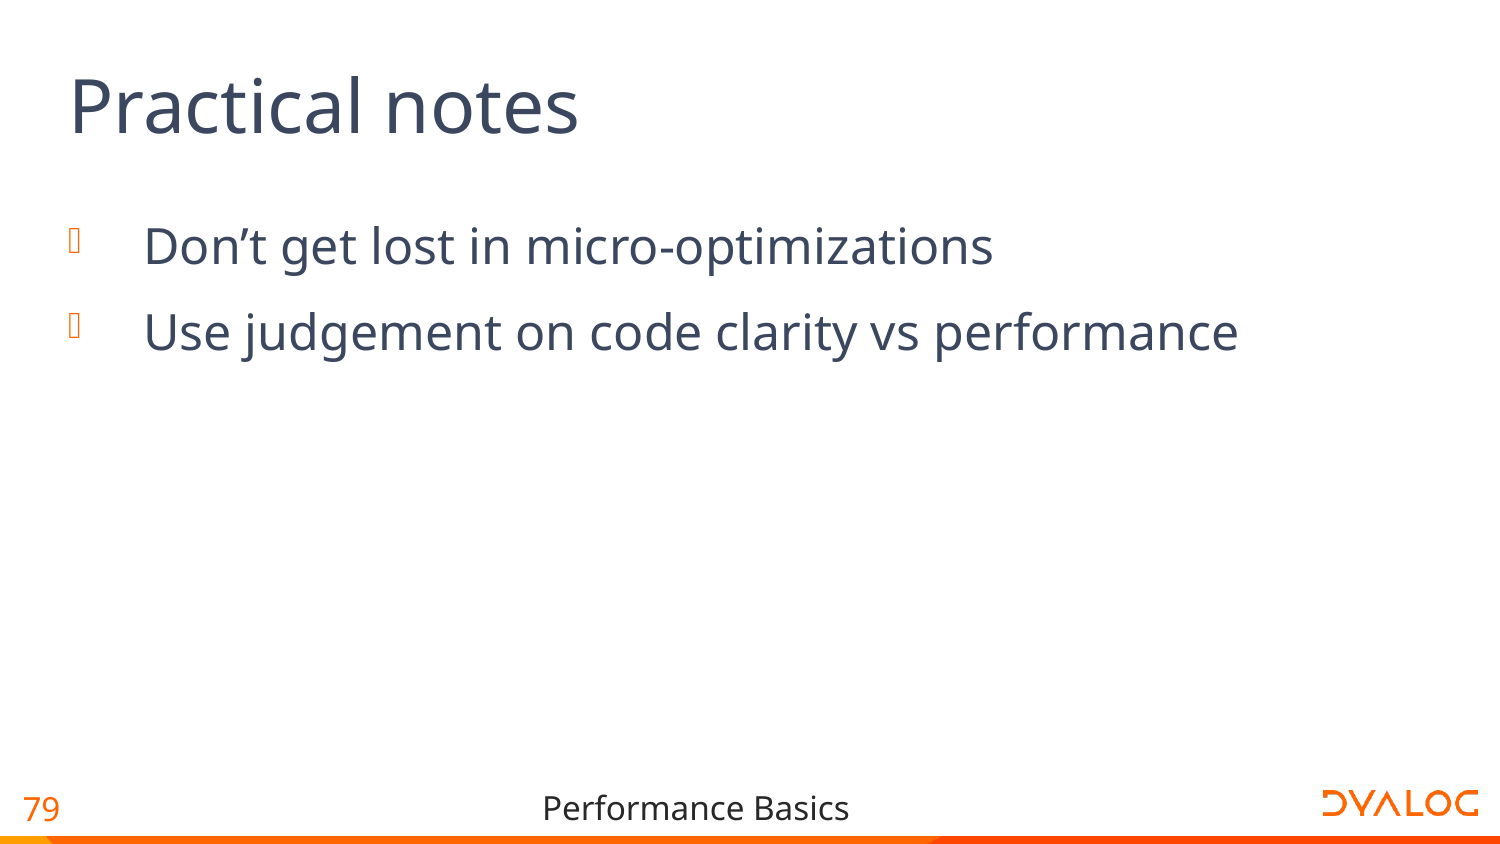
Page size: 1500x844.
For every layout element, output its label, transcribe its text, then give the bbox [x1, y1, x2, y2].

picture [0, 836, 1500, 844]
picture [1323, 790, 1478, 816]
title Practical notes [53, 43, 1121, 157]
list Don’t get lost in micro-optimizations Use judgement on code clarity vs performance [53, 207, 1275, 740]
